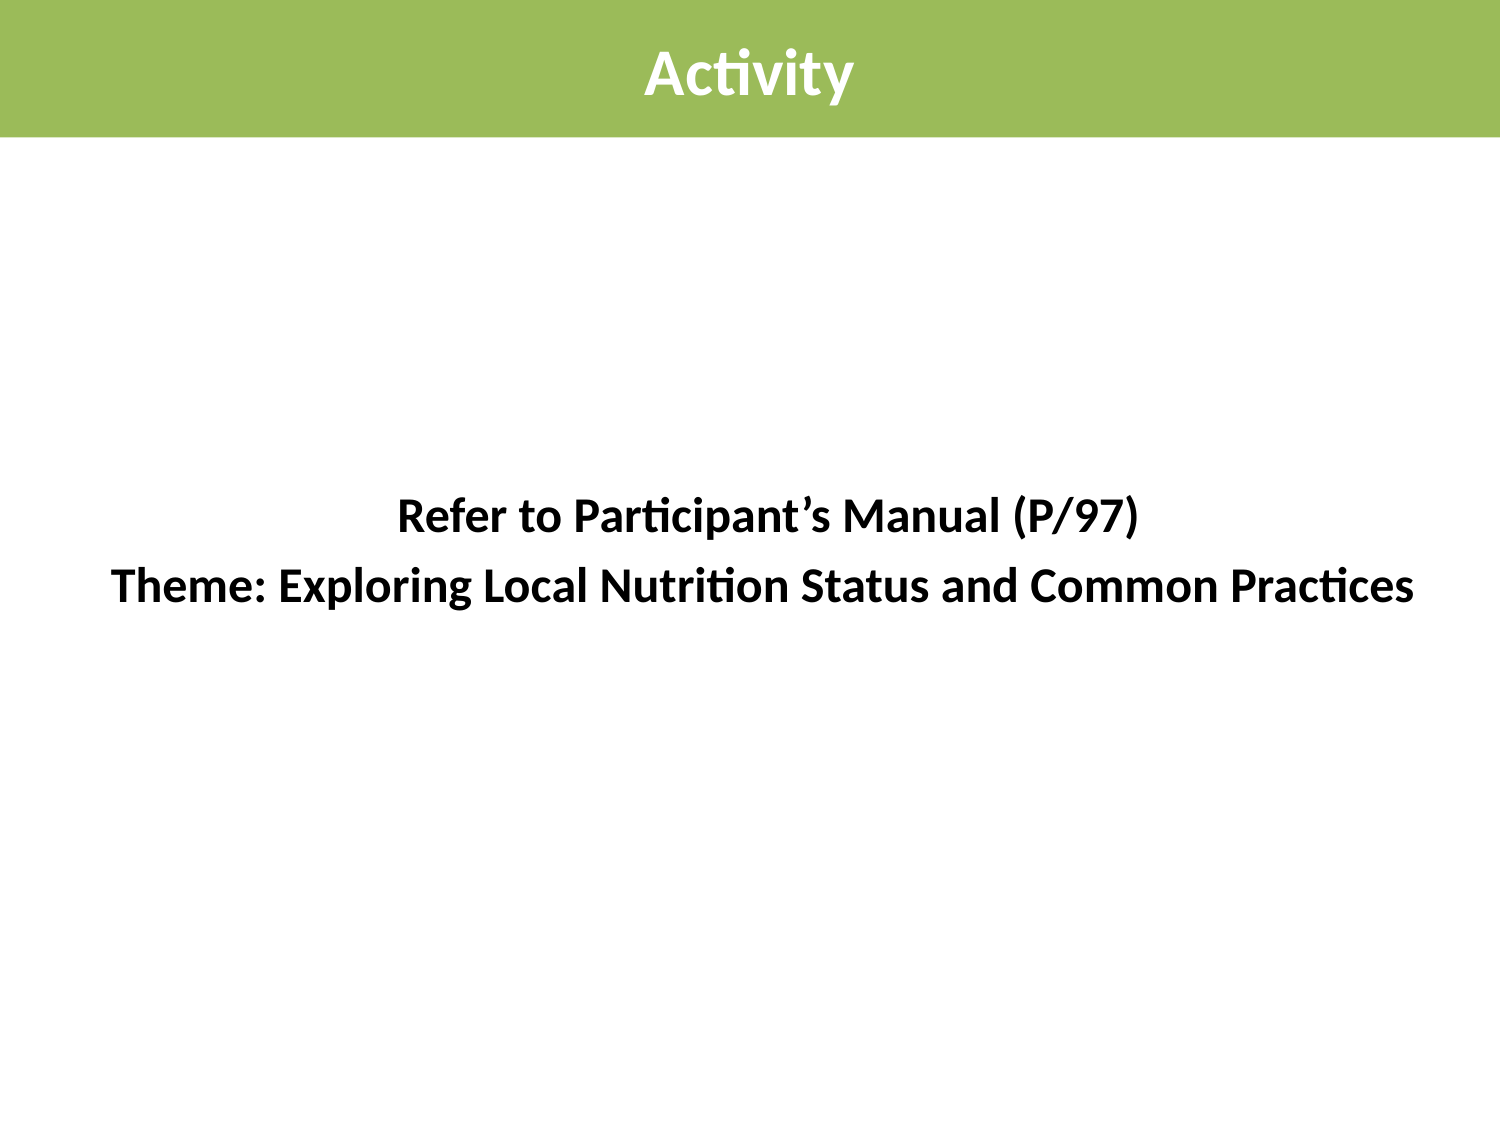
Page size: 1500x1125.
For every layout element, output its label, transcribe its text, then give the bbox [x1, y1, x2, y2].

text_box Activity [0, 0, 1500, 138]
list Refer to Participant’s Manual (P/97) Theme: Exploring Local Nutrition Status and Common Practices [75, 200, 1463, 1088]
